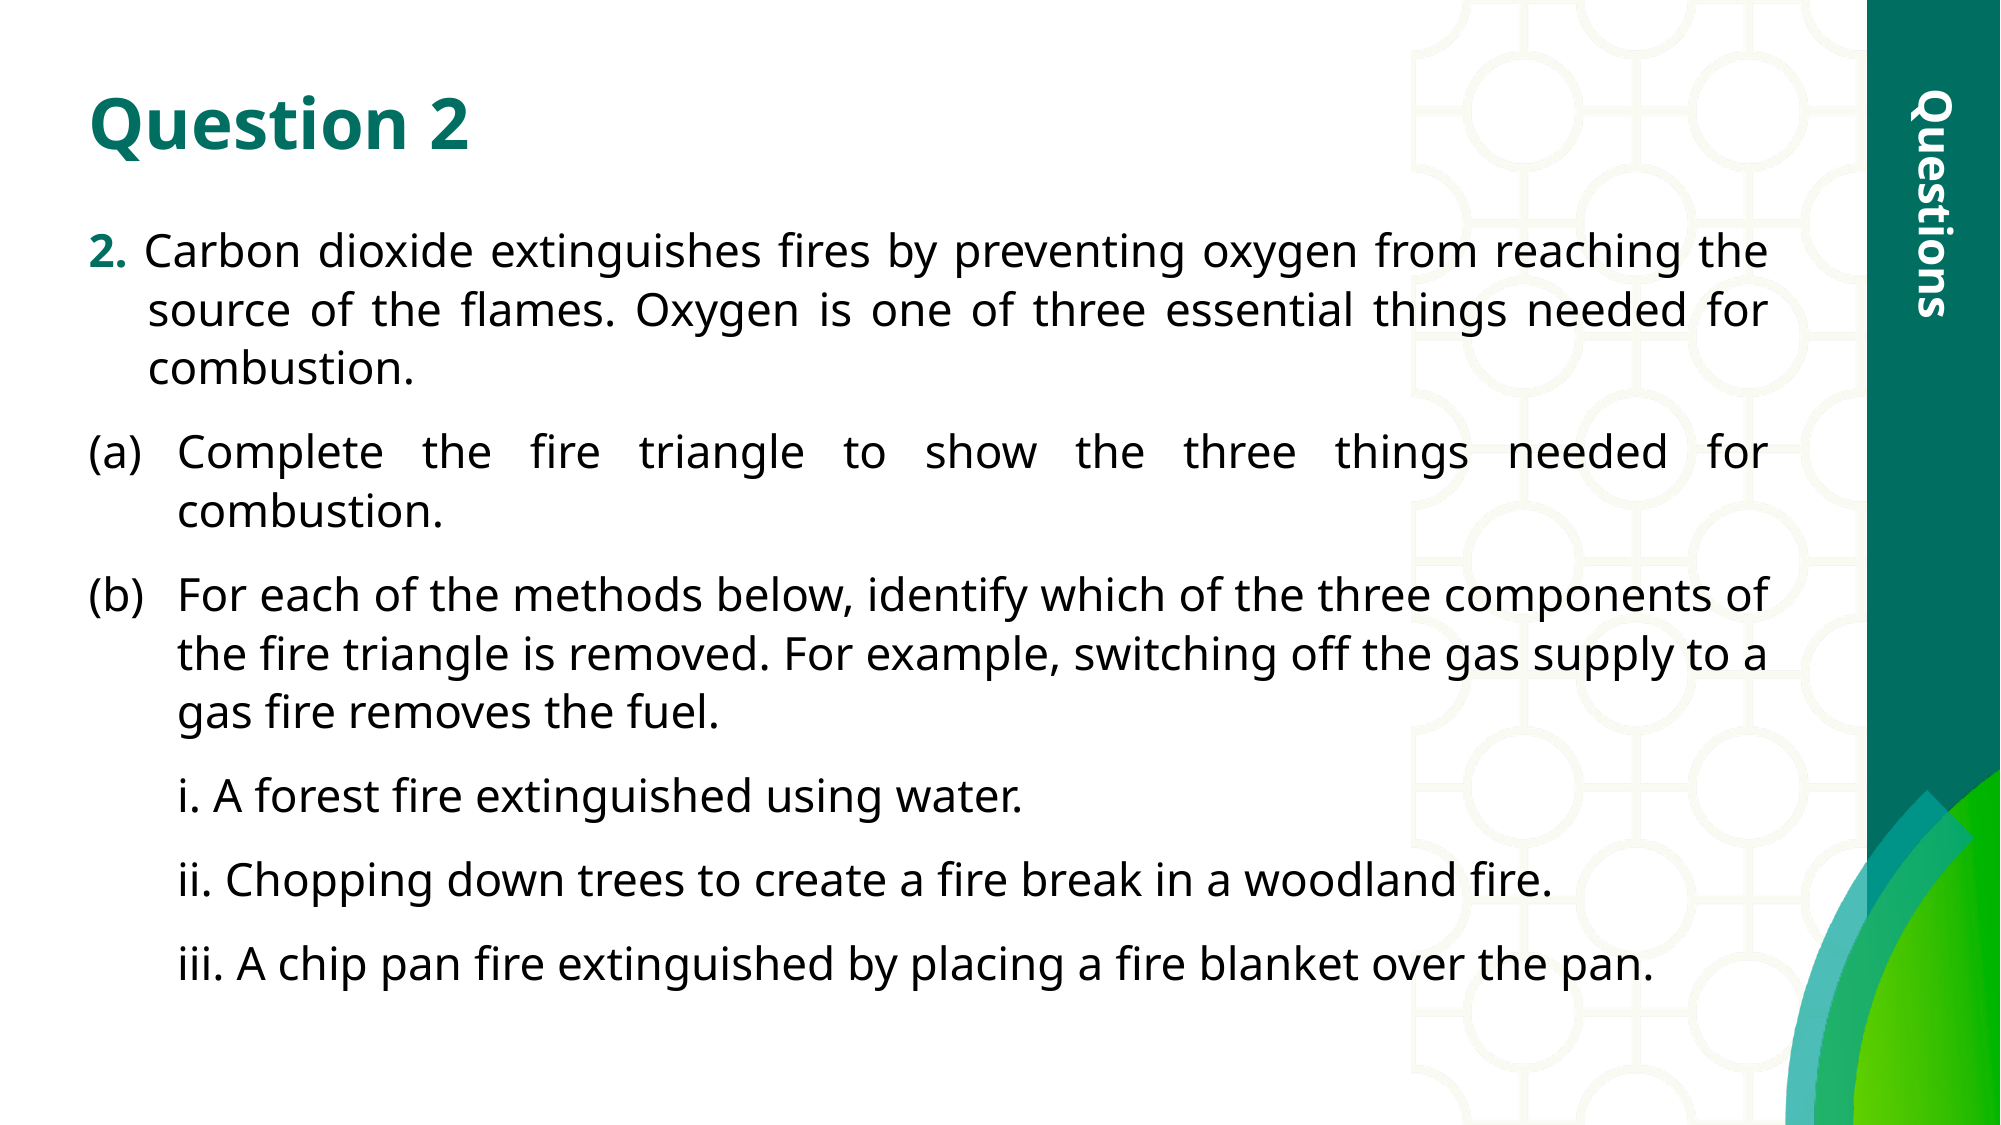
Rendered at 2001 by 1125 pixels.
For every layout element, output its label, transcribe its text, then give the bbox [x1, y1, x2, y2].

title Question 2 [88, 88, 1743, 161]
picture [1411, 0, 2001, 1125]
list 2. Carbon dioxide extinguishes fires by preventing oxygen from reaching the source of the flames. Oxygen is one of three essential things needed for combustion. (a) Complete the fire triangle to show the three things needed for combustion. (b) For each of the methods below, identify which of the three components of the fire triangle is removed. For example, switching off the gas supply to a gas fire removes the fuel. i. A forest fire extinguished using water. ii. Chopping down trees to create a fire break in a woodland fire. iii. A chip pan fire extinguished by placing a fire blanket over the pan. [88, 217, 1770, 1097]
text_box Questions [1867, 88, 2000, 768]
